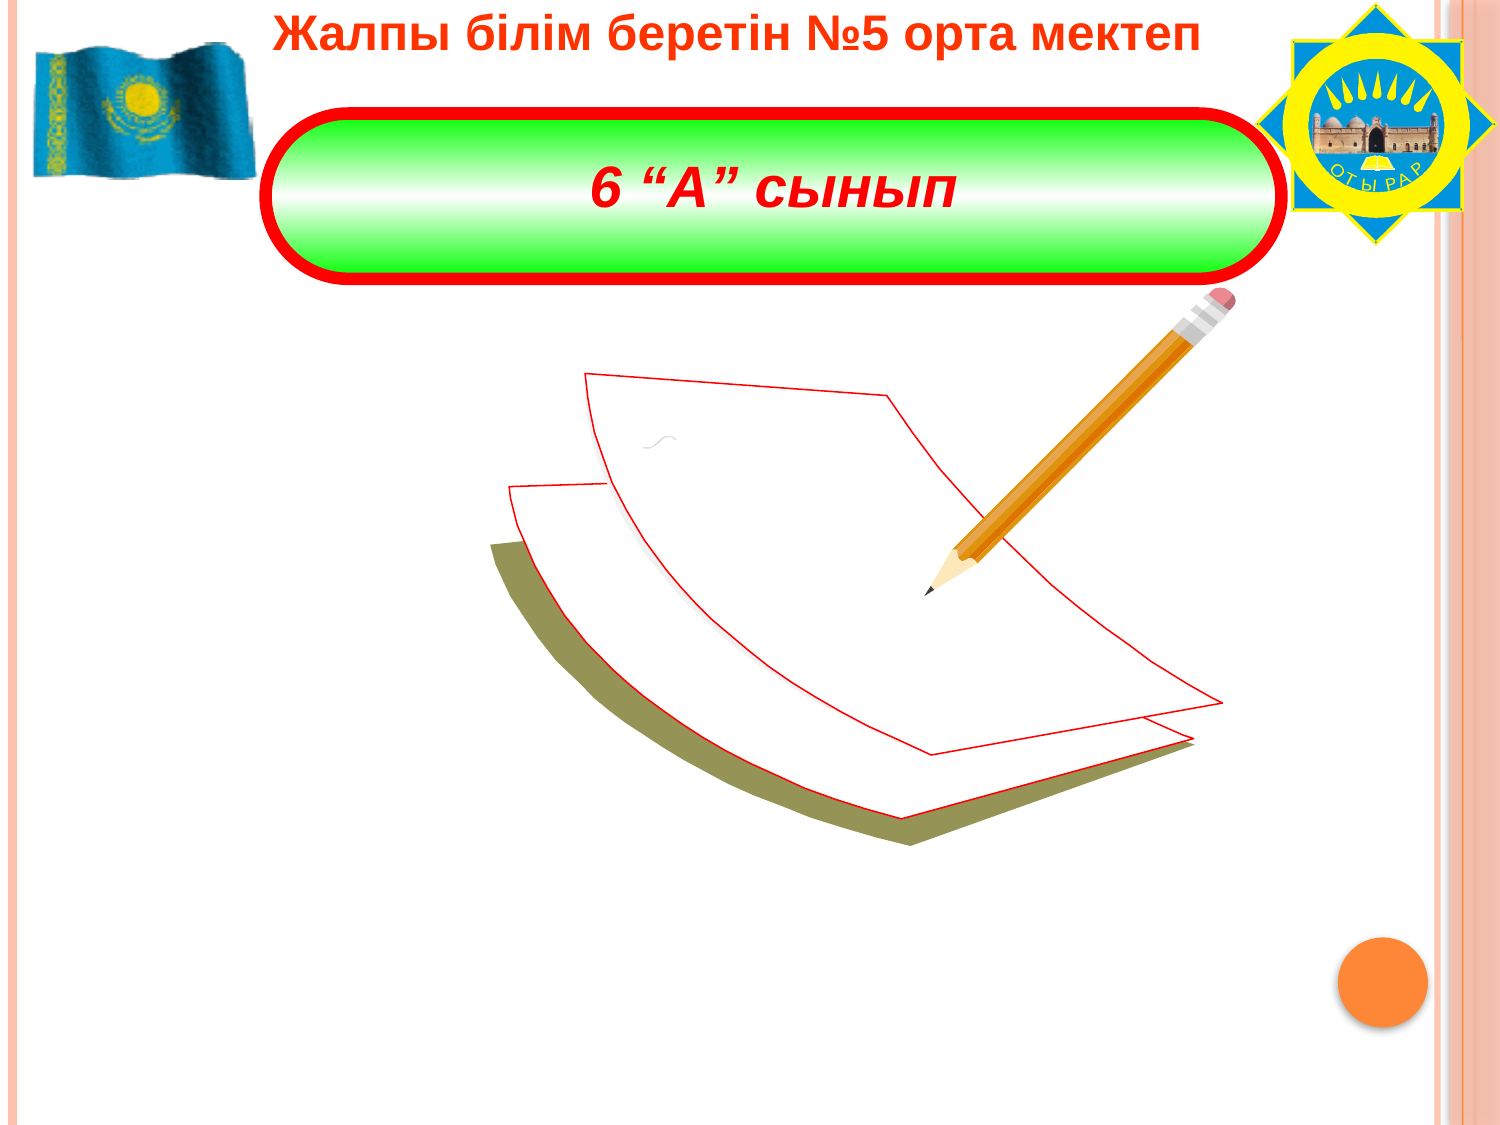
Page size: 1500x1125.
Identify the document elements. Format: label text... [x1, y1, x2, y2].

text_box Жалпы білім беретін №5 орта мектеп [46, 0, 1247, 69]
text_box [489, 372, 1223, 847]
text_box 6 “А” сынып [265, 113, 1255, 279]
picture [1251, 0, 1500, 249]
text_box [950, 266, 1212, 620]
picture [28, 42, 267, 180]
